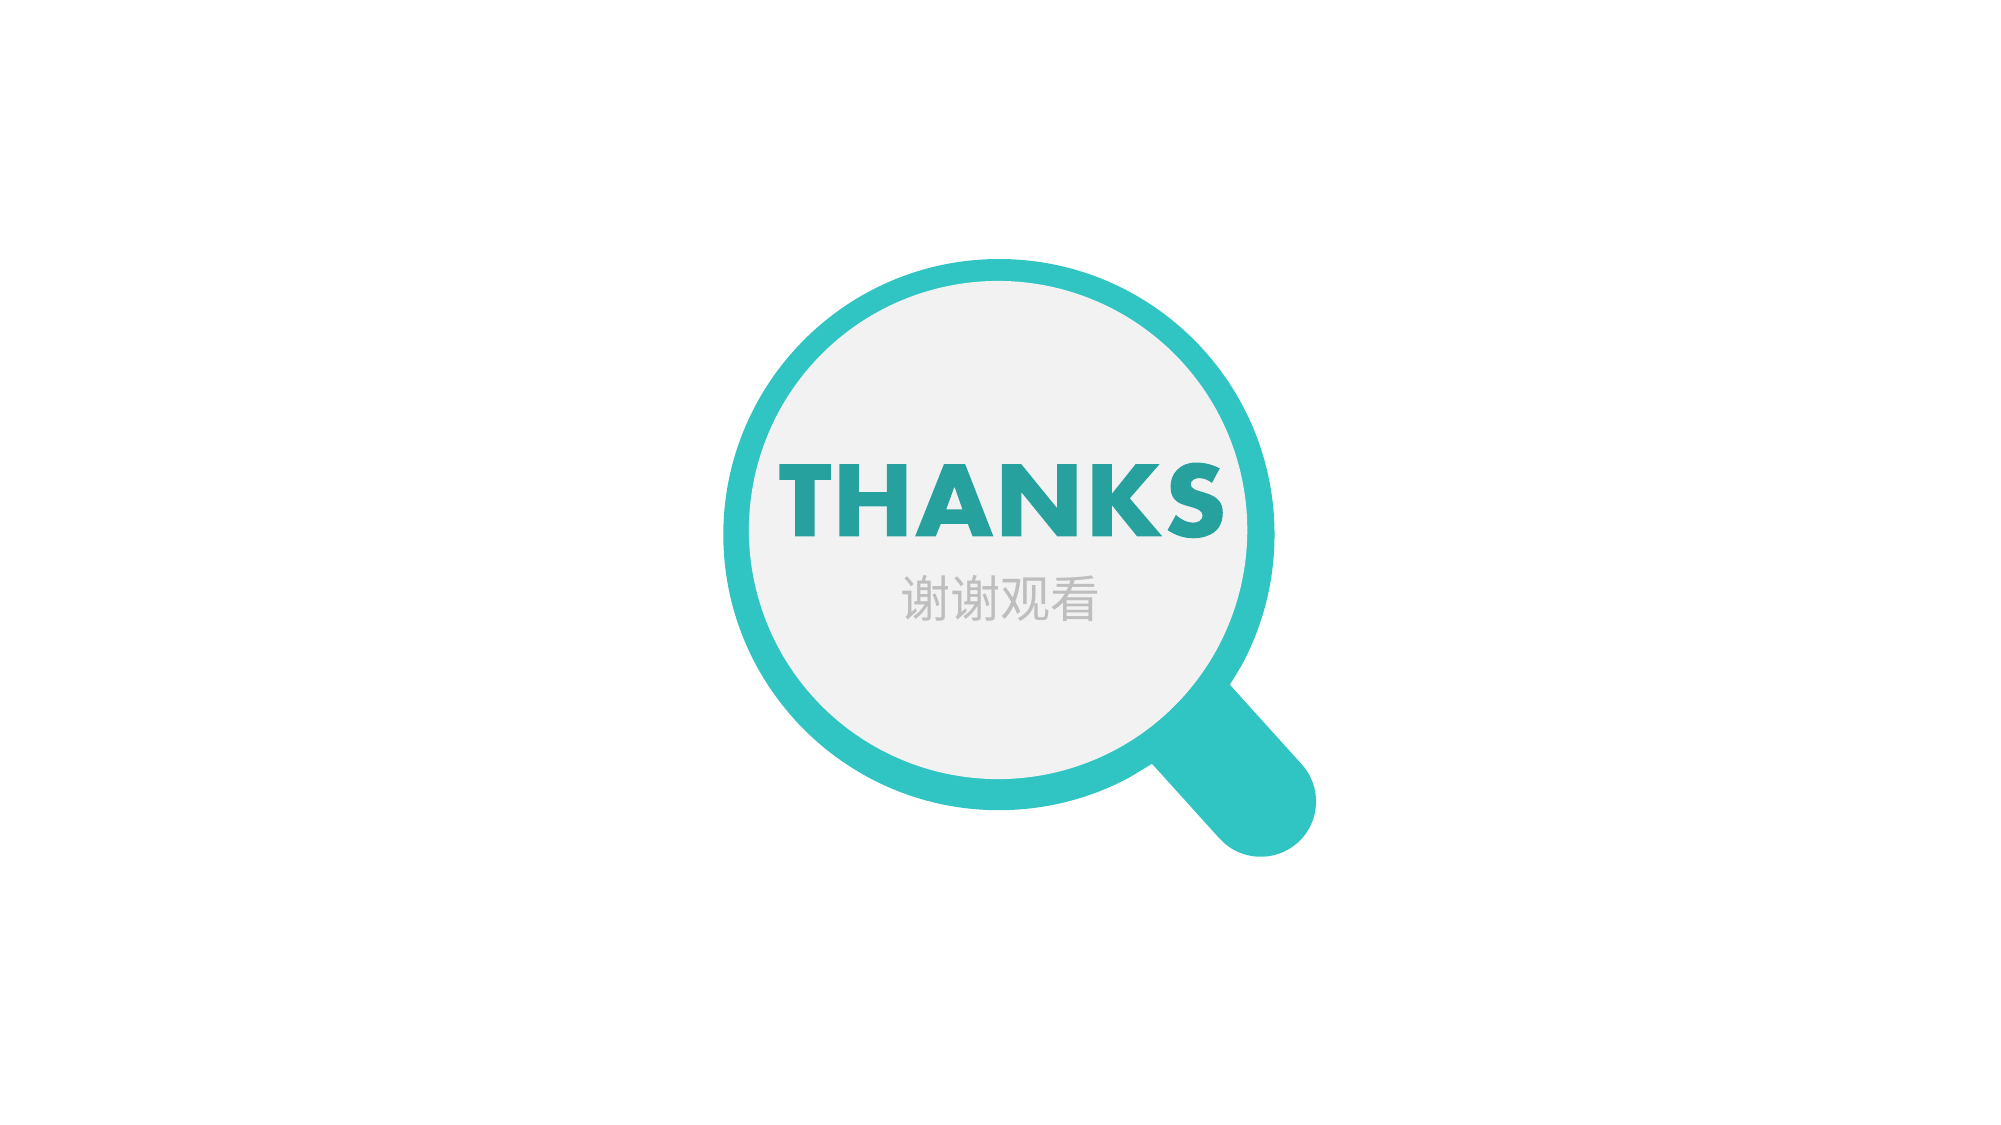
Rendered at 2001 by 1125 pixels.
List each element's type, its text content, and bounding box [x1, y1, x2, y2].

text_box [1001, 464, 1077, 537]
text_box [722, 257, 1318, 858]
text_box [839, 464, 907, 537]
text_box [770, 635, 1226, 781]
text_box [1092, 464, 1163, 537]
text_box 谢谢观看 [751, 560, 1250, 635]
text_box [915, 464, 994, 537]
text_box [747, 279, 1249, 570]
text_box [1167, 462, 1223, 539]
text_box [779, 464, 831, 537]
